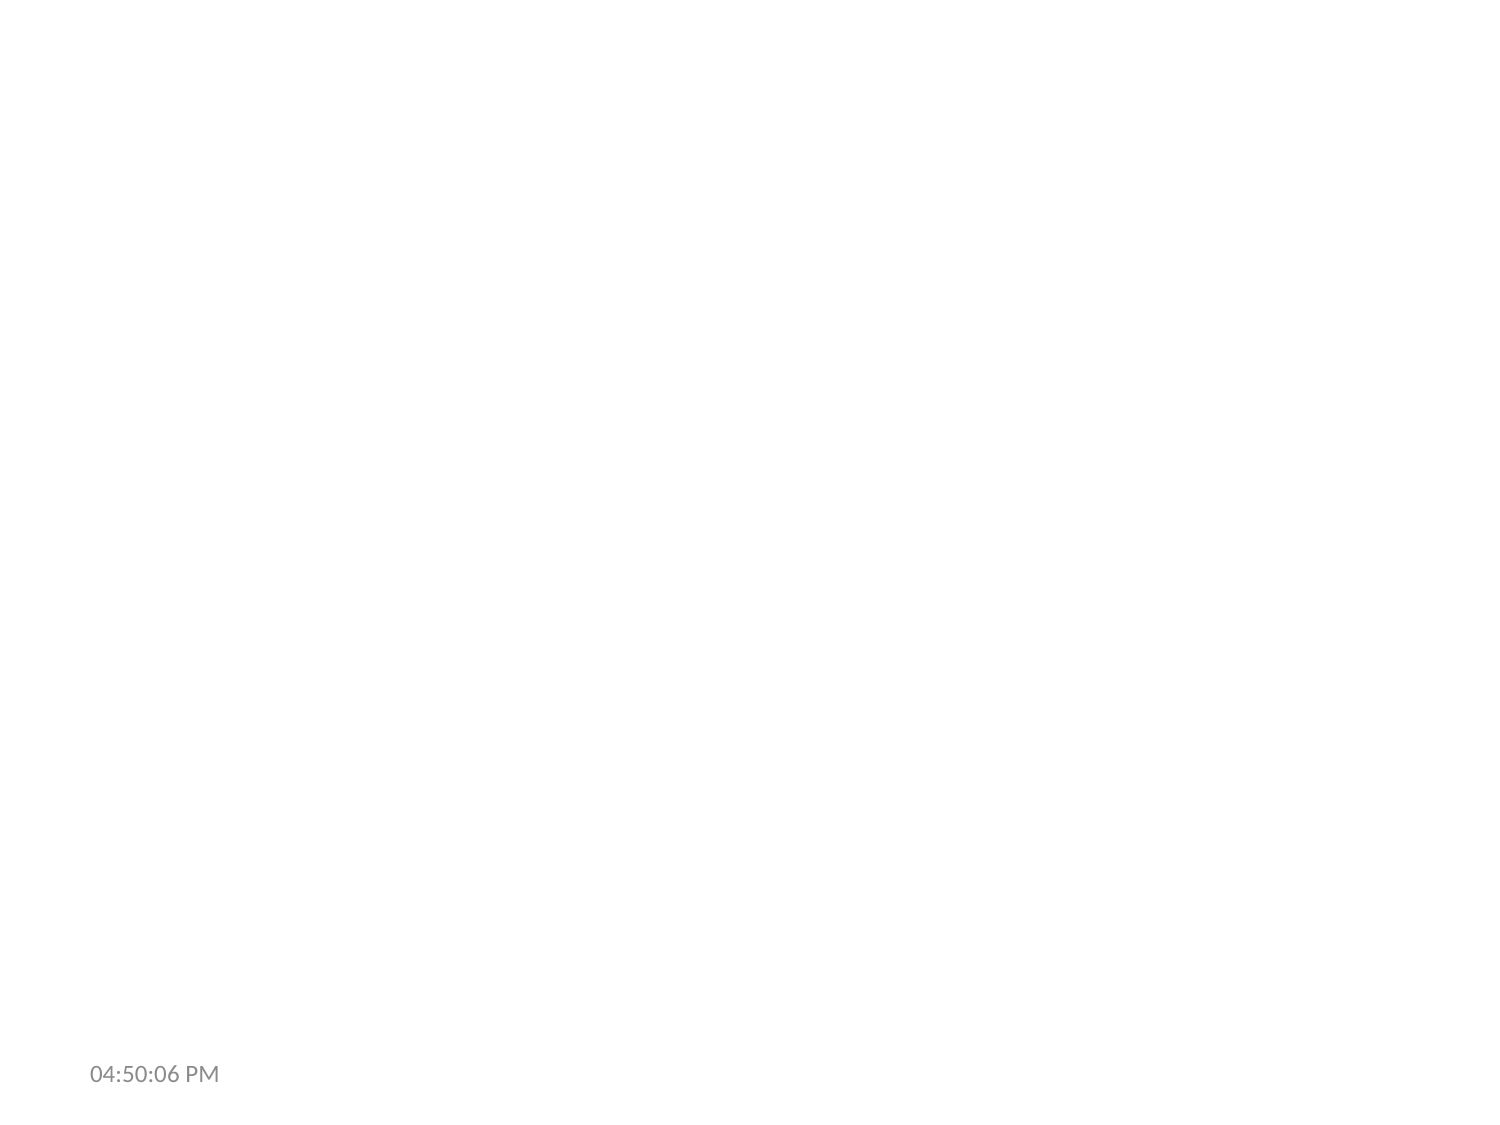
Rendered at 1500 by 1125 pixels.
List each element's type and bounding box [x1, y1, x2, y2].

slide_number [75, 1042, 425, 1103]
